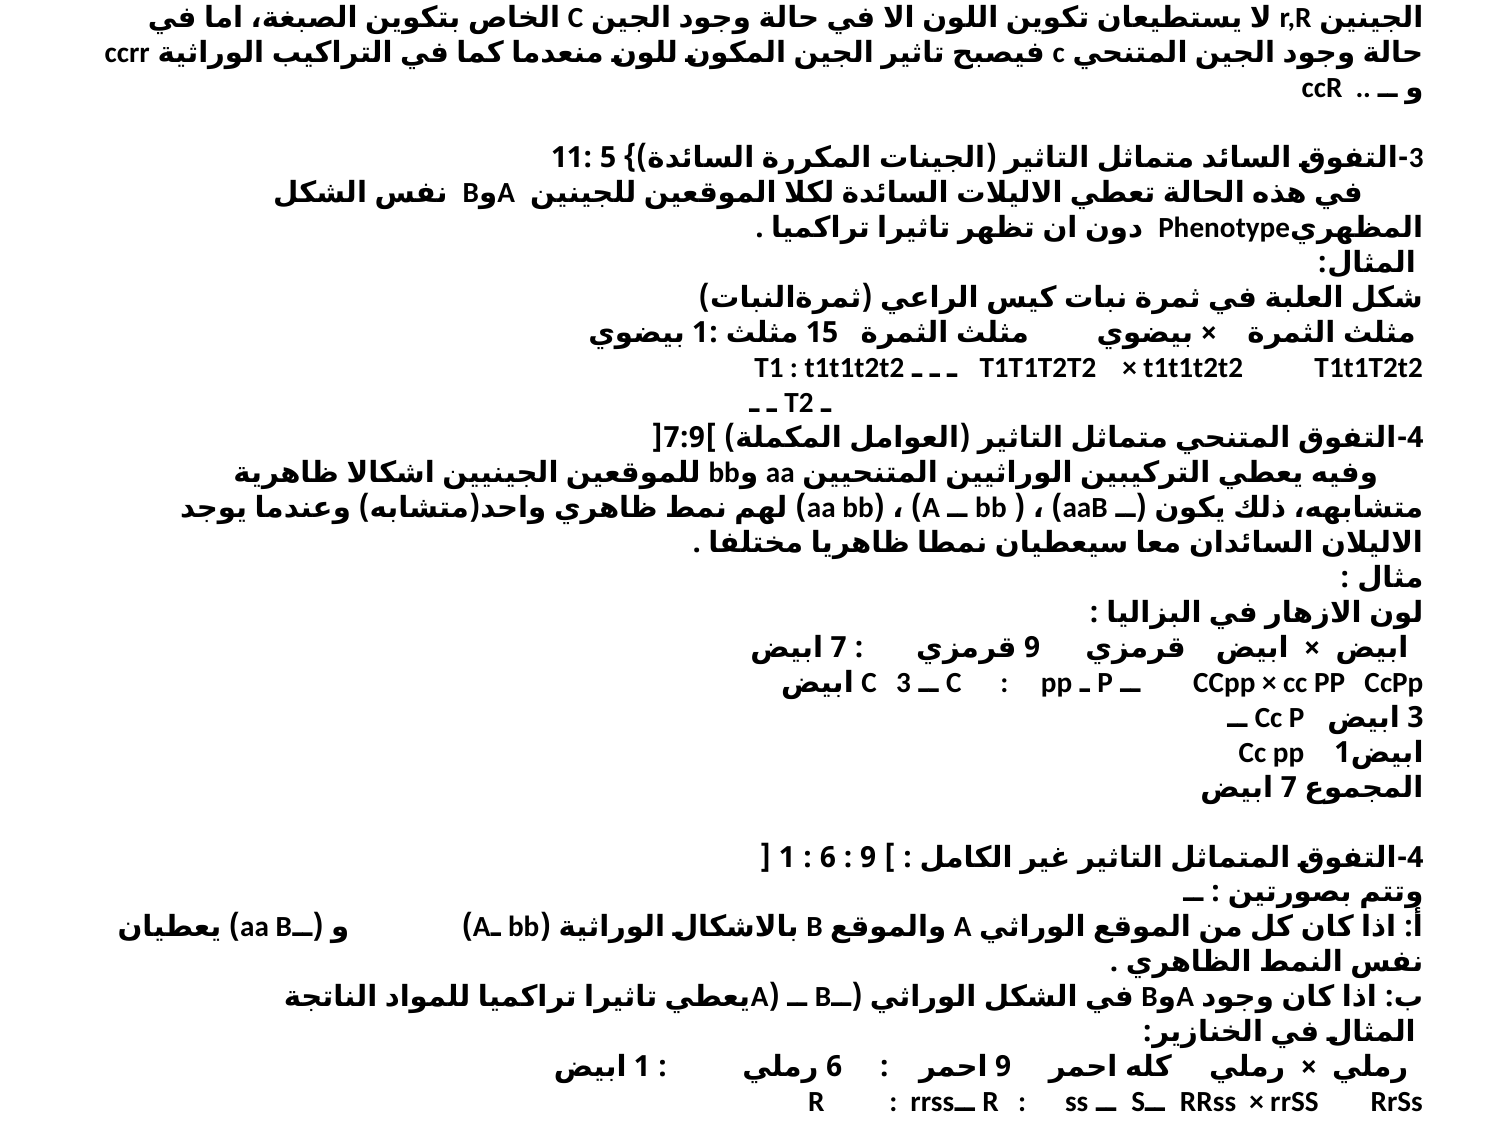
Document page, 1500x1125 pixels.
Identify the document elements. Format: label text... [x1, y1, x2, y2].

title والنتيجة نحصل على ثلاثة اشكال مظهرية (9 أحمر و3 أصفر و4 أبيض) ومن هنا نلاحظ ان كل من الجينين r,R لا يستطيعان تكوين اللون الا في حالة وجود الجين C الخاص بتكوين الصبغة، اما في حالة وجود الجين المتنحي c فيصبح تاثير الجين المكون للون منعدما كما في التراكيب الوراثية ccrr و ــccR .. 3- التفوق السائد متماثل التاثير (الجينات المكررة السائدة)} 5 :11 في هذه الحالة تعطي الاليلات السائدة لكلا الموقعين للجينين AوB نفس الشكل المظهريPhenotype دون ان تظهر تاثيرا تراكميا . المثال: شكل العلبة في ثمرة نبات كيس الراعي (ثمرةالنبات) مثلث الثمرة × بيضوي مثلث الثمرة 15 مثلث :1 بيضوي T1T1T2T2 × t1t1t2t2 T1t1T2t2 ـ ـ ـ T1 : t1t1t2t2 ـ T2 ـ ـ 4-التفوق المتنحي متماثل التاثير (العوامل المكملة) ]7:9[ وفيه يعطي التركيبين الوراثيين المتنحيين aa وbb للموقعين الجينيين اشكالا ظاهرية متشابهه، ذلك يكون (ــ aaB) ، ( bb ــ A) ، (aa bb) لهم نمط ظاهري واحد(متشابه) وعندما يوجد الاليلان السائدان معا سيعطيان نمطا ظاهريا مختلفا . مثال : لون الازهار في البزاليا : ابيض × ابيض قرمزي 9 قرمزي : 7 ابيض CCpp × cc PP CcPp ــ P ـ C : pp ــ C 3 ابيض 3 ابيض Cc P ــ ابيض1 Cc pp المجموع 7 ابيض 4- التفوق المتماثل التاثير غير الكامل : ] 9 : 6 : 1 [ وتتم بصورتين : ــ أ: اذا كان كل من الموقع الوراثي A والموقع B بالاشكال الوراثية (bb ـA) و (ــaa B) يعطيان نفس النمط الظاهري . ب: اذا كان وجود AوB في الشكل الوراثي (ــB ــ (Aيعطي تاثيرا تراكميا للمواد الناتجة المثال في الخنازير: رملي × رملي كله احمر 9 احمر : 6 رملي : 1 ابيض RRss × rrSS RrSs ــS ــ R : ss ــR : rrss ــ rrS [88, 78, 1439, 1108]
